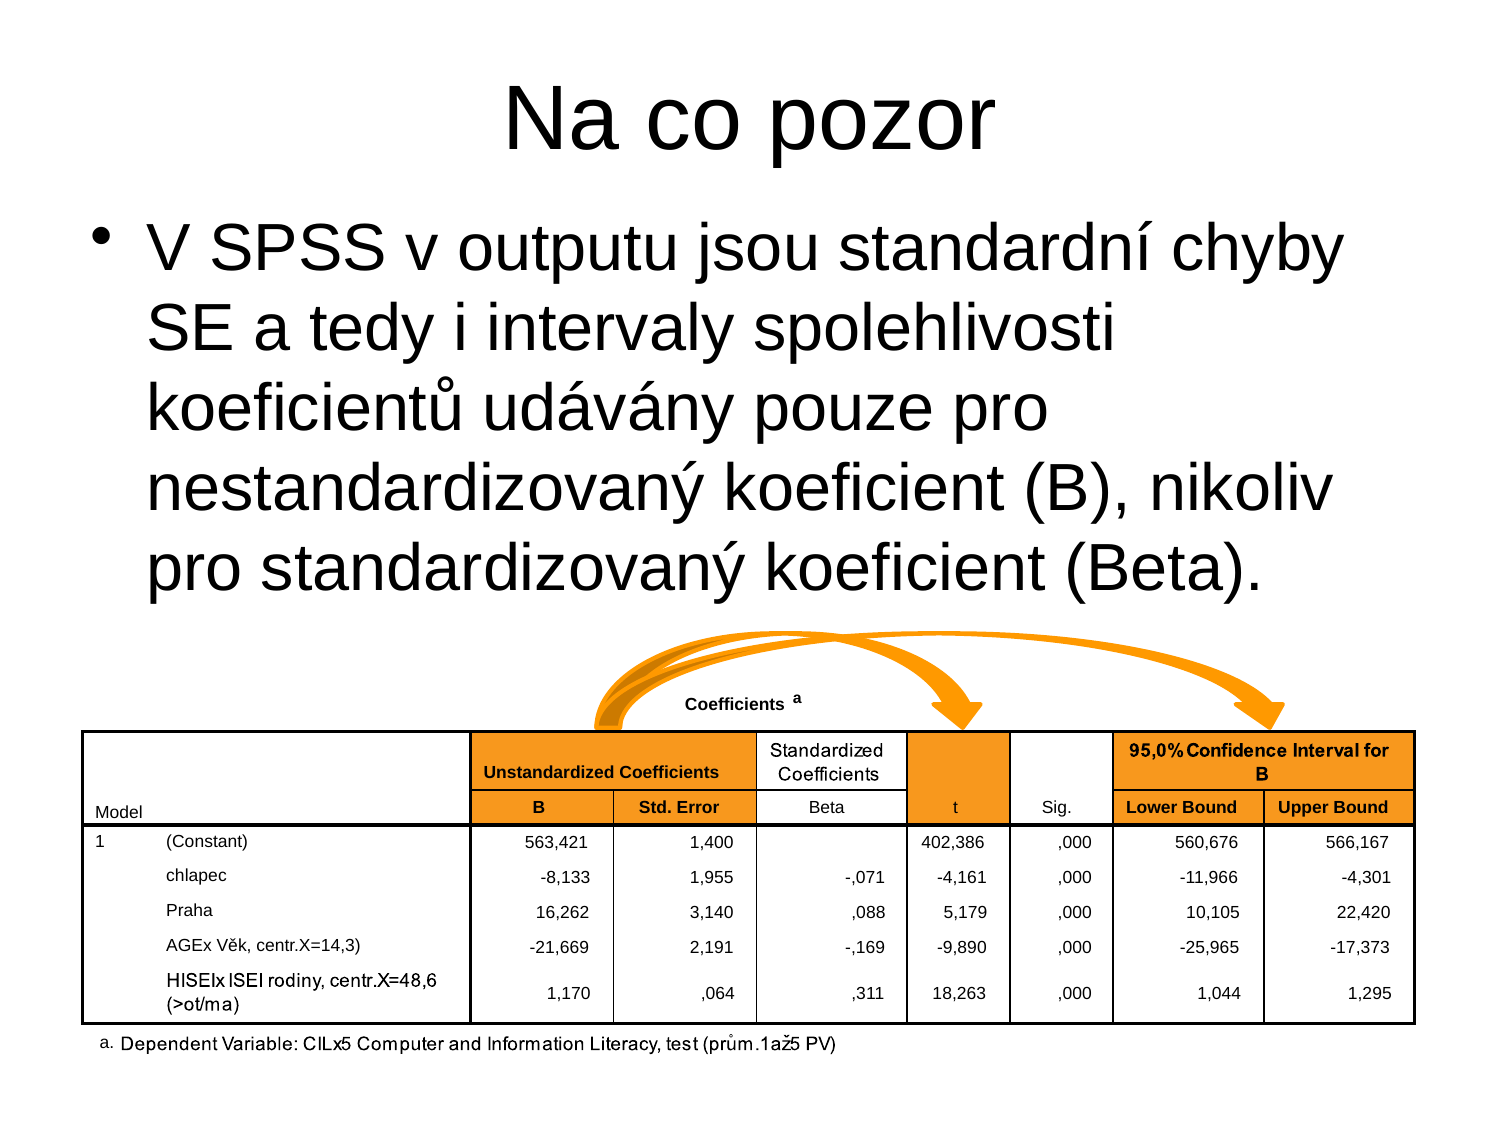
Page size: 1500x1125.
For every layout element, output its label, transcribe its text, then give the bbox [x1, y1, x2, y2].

picture [74, 680, 1426, 1071]
list V SPSS v outputu jsou standardní chyby SE a tedy i intervaly spolehlivosti koeficientů udávány pouze pro nestandardizovaný koeficient (B), nikoliv pro standardizovaný koeficient (Beta). [75, 196, 1425, 678]
text_box [838, 639, 952, 678]
text_box [641, 631, 1237, 678]
title Na co pozor [75, 19, 1425, 196]
text_box [619, 631, 841, 678]
